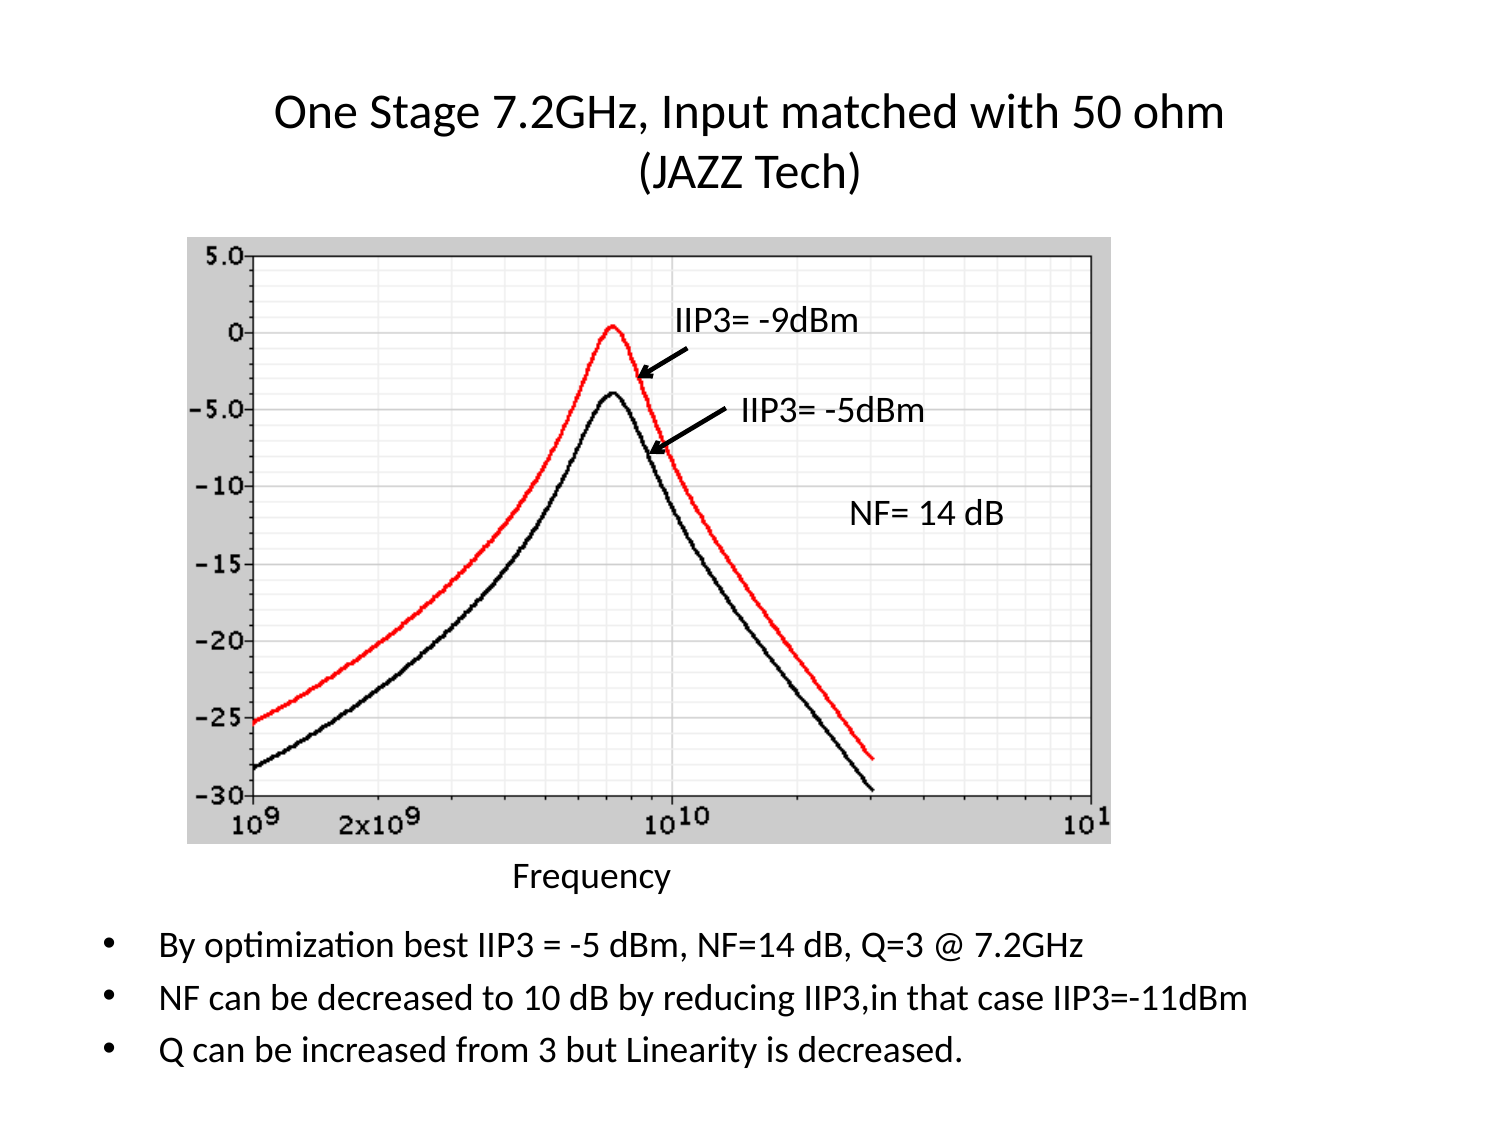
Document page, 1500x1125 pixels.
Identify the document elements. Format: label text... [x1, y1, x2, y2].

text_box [637, 347, 688, 379]
text_box Frequency [497, 853, 687, 904]
list By optimization best IIP3 = -5 dBm, NF=14 dB, Q=3 @ 7.2GHz NF can be decreased to 10 dB by reducing IIP3,in that case IIP3=-11dBm Q can be increased from 3 but Linearity is decreased. [87, 912, 1438, 1125]
picture [187, 237, 1112, 844]
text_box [648, 408, 726, 454]
title One Stage 7.2GHz, Input matched with 50 ohm (JAZZ Tech) [75, 45, 1425, 233]
